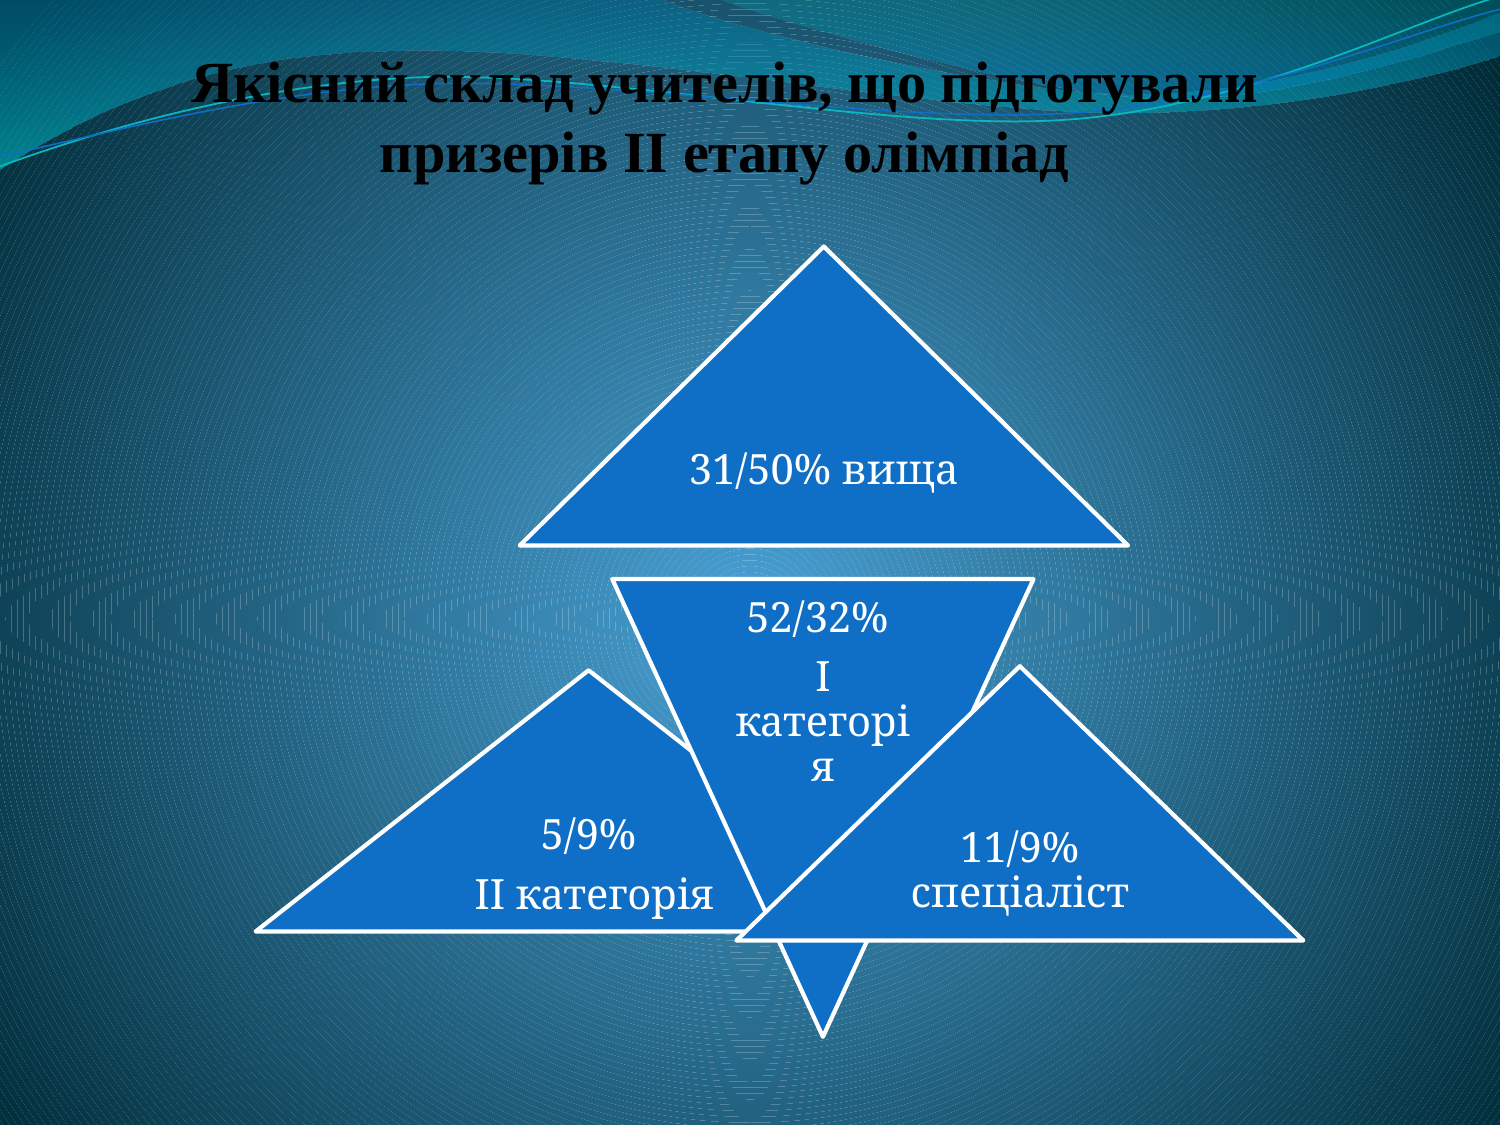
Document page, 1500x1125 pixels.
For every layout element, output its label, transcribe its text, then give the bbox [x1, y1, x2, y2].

title Якісний склад учителів, що підготували призерів ІІ етапу олімпіад [86, 30, 1362, 185]
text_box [170, 231, 1412, 1047]
